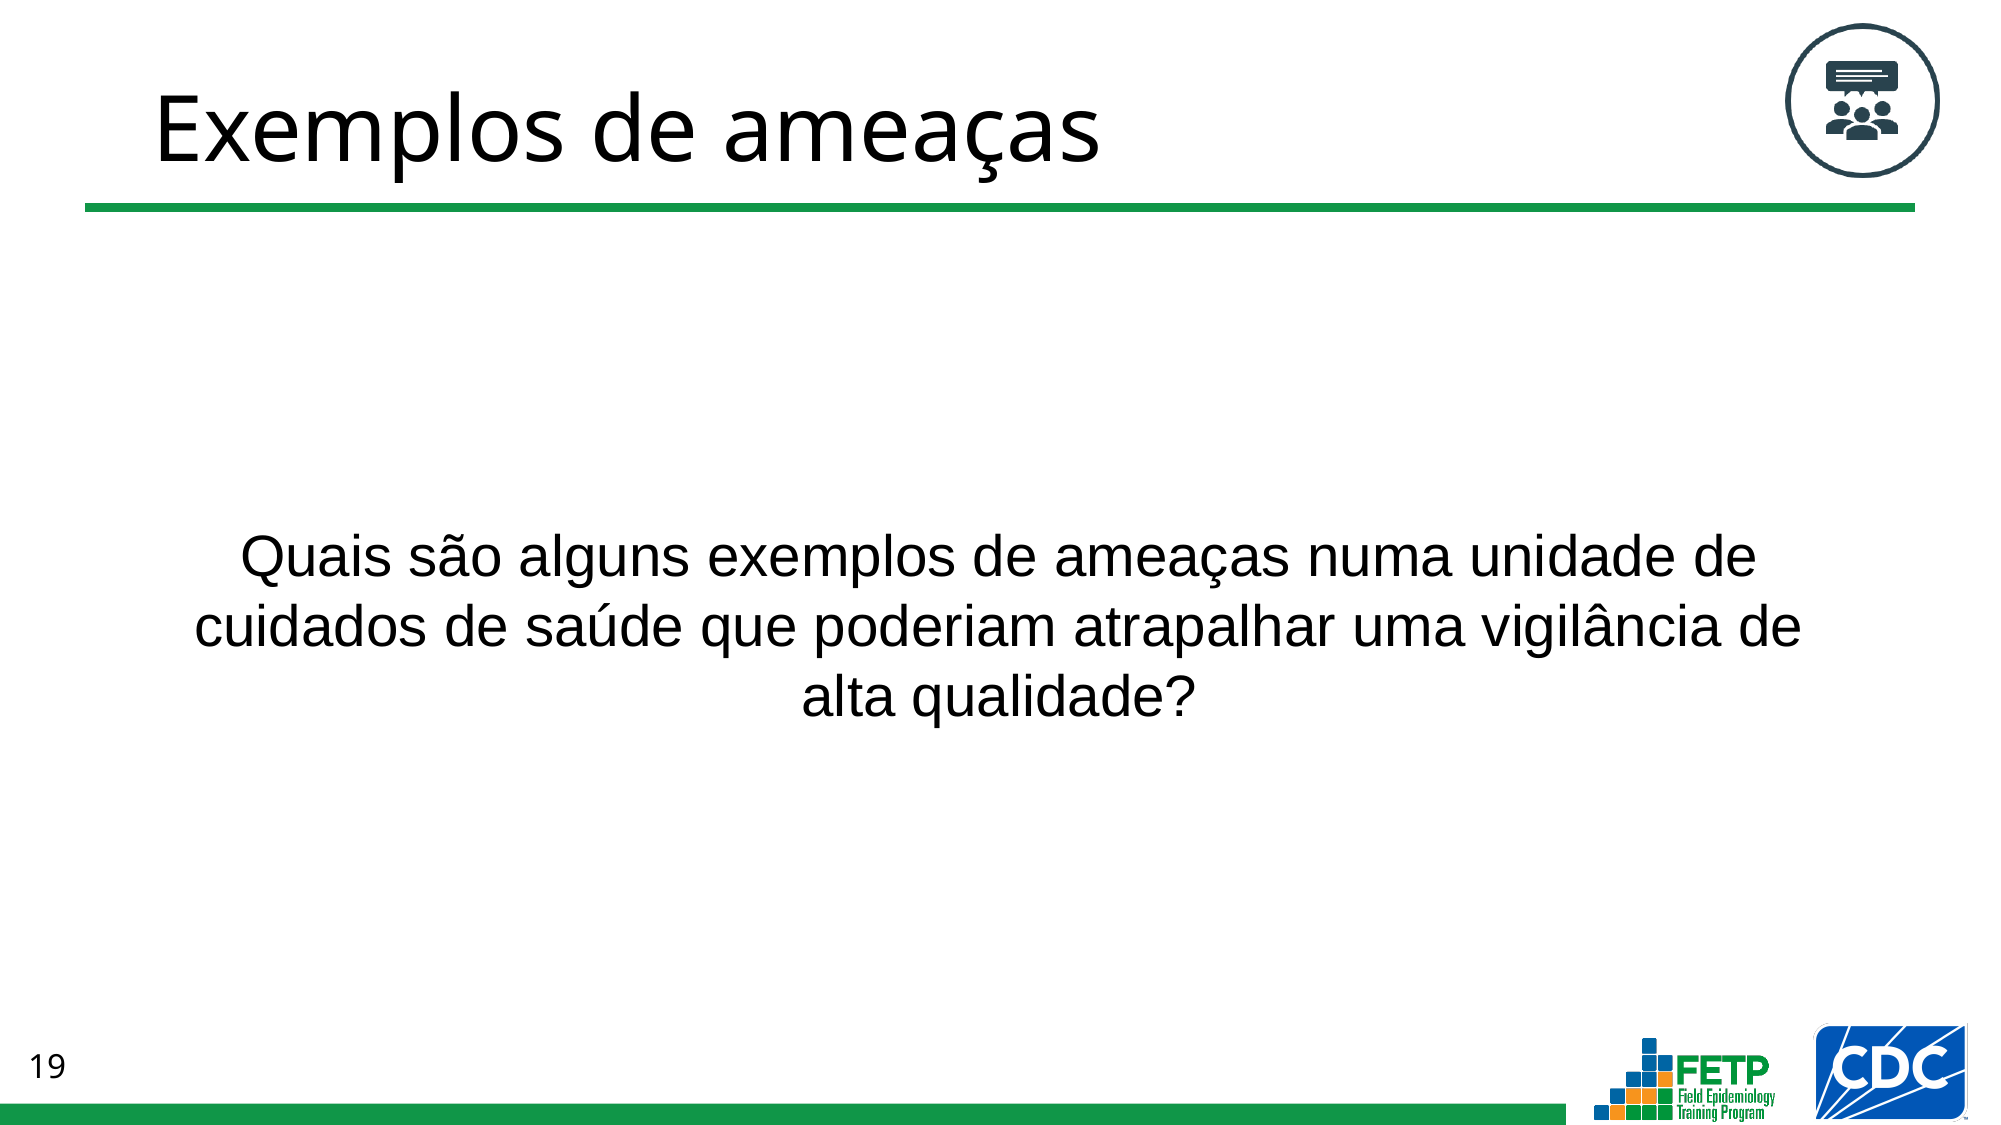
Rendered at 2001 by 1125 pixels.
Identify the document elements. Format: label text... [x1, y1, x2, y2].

list Quais são alguns exemplos de ameaças numa unidade de cuidados de saúde que poderiam atrapalhar uma vigilância de alta qualidade? [137, 242, 1863, 1004]
title Exemplos de ameaças [137, 75, 1738, 207]
picture [1785, 23, 1940, 178]
picture [1594, 1038, 1775, 1122]
picture [1813, 1023, 1968, 1122]
